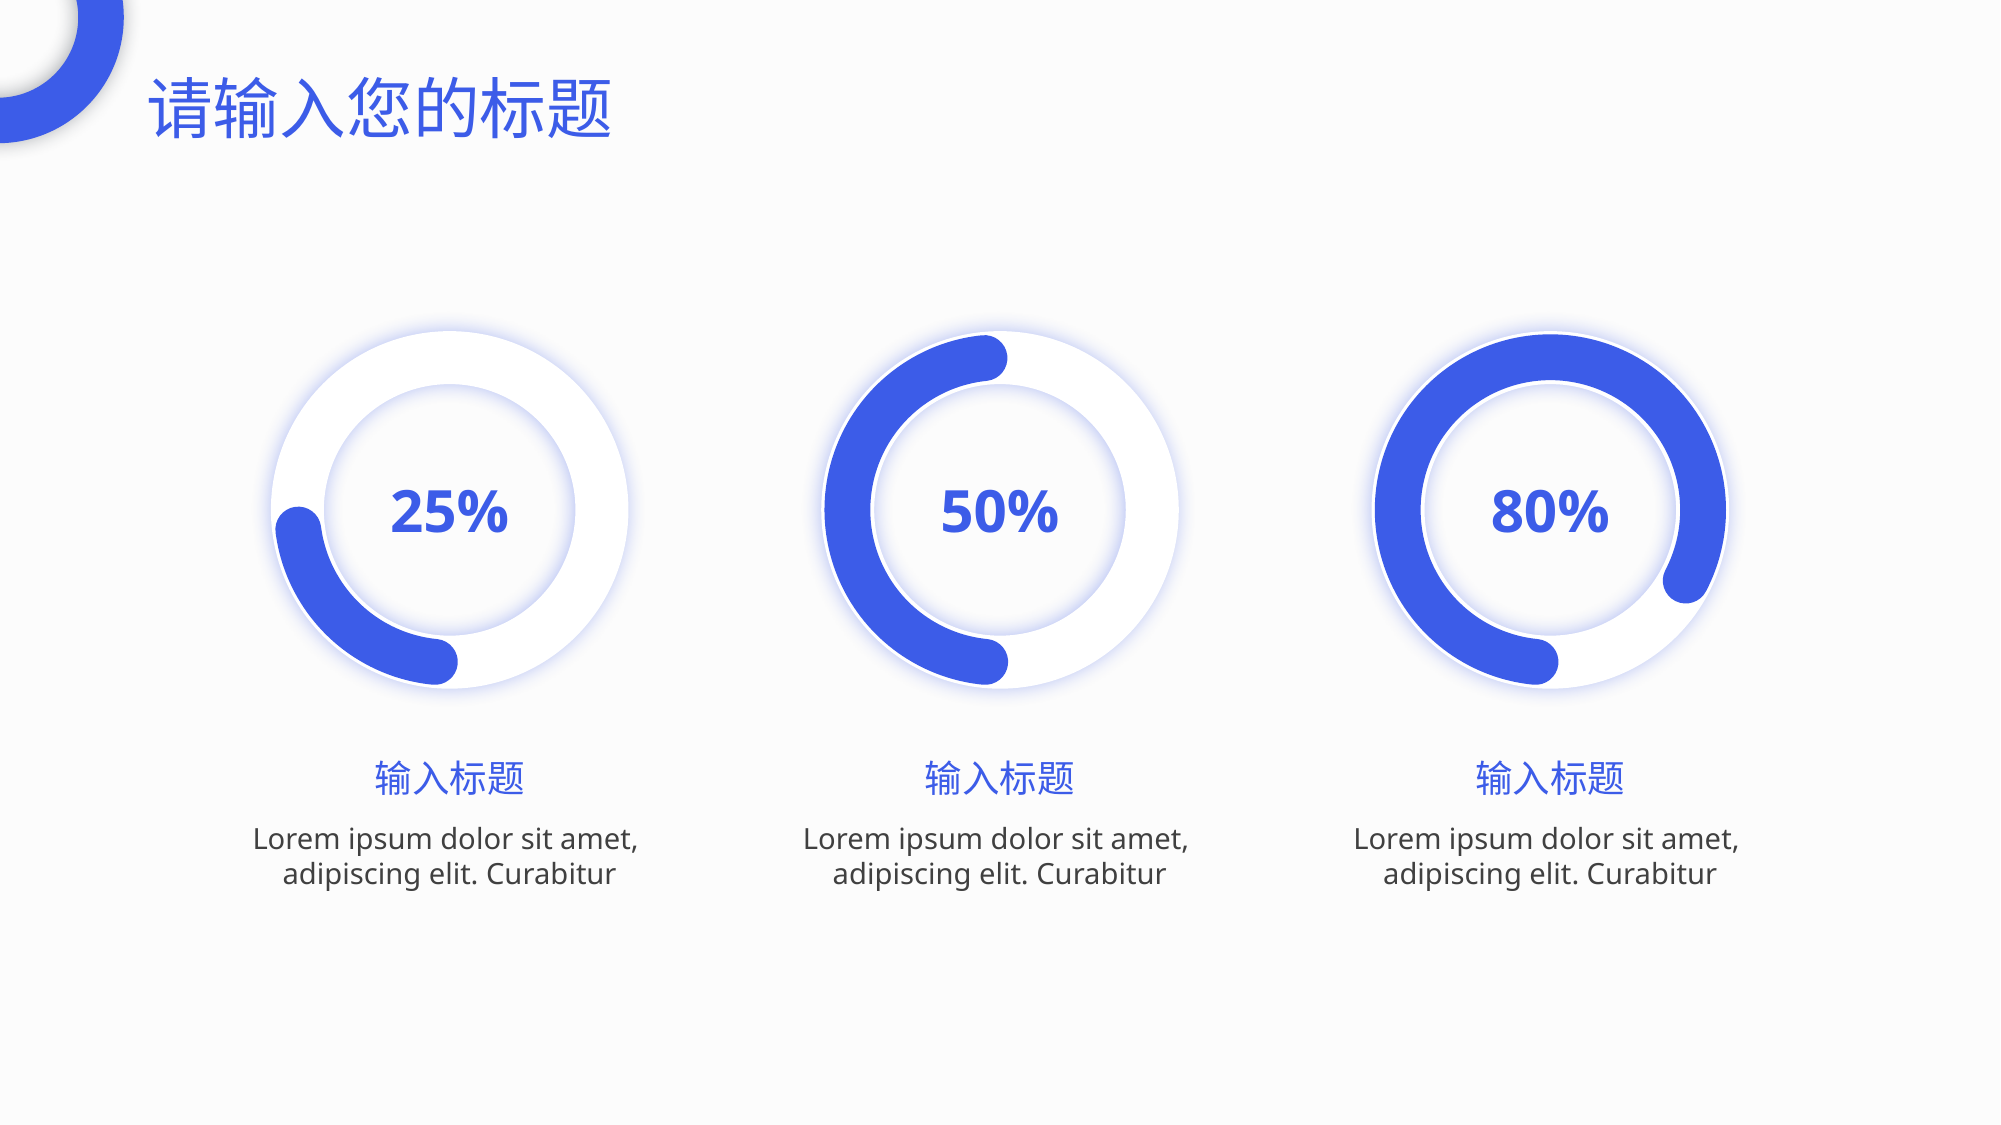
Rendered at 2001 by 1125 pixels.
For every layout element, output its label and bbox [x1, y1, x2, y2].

text_box [1271, 331, 1829, 899]
text_box [171, 331, 721, 899]
text_box [0, 0, 825, 156]
text_box [721, 331, 1271, 899]
